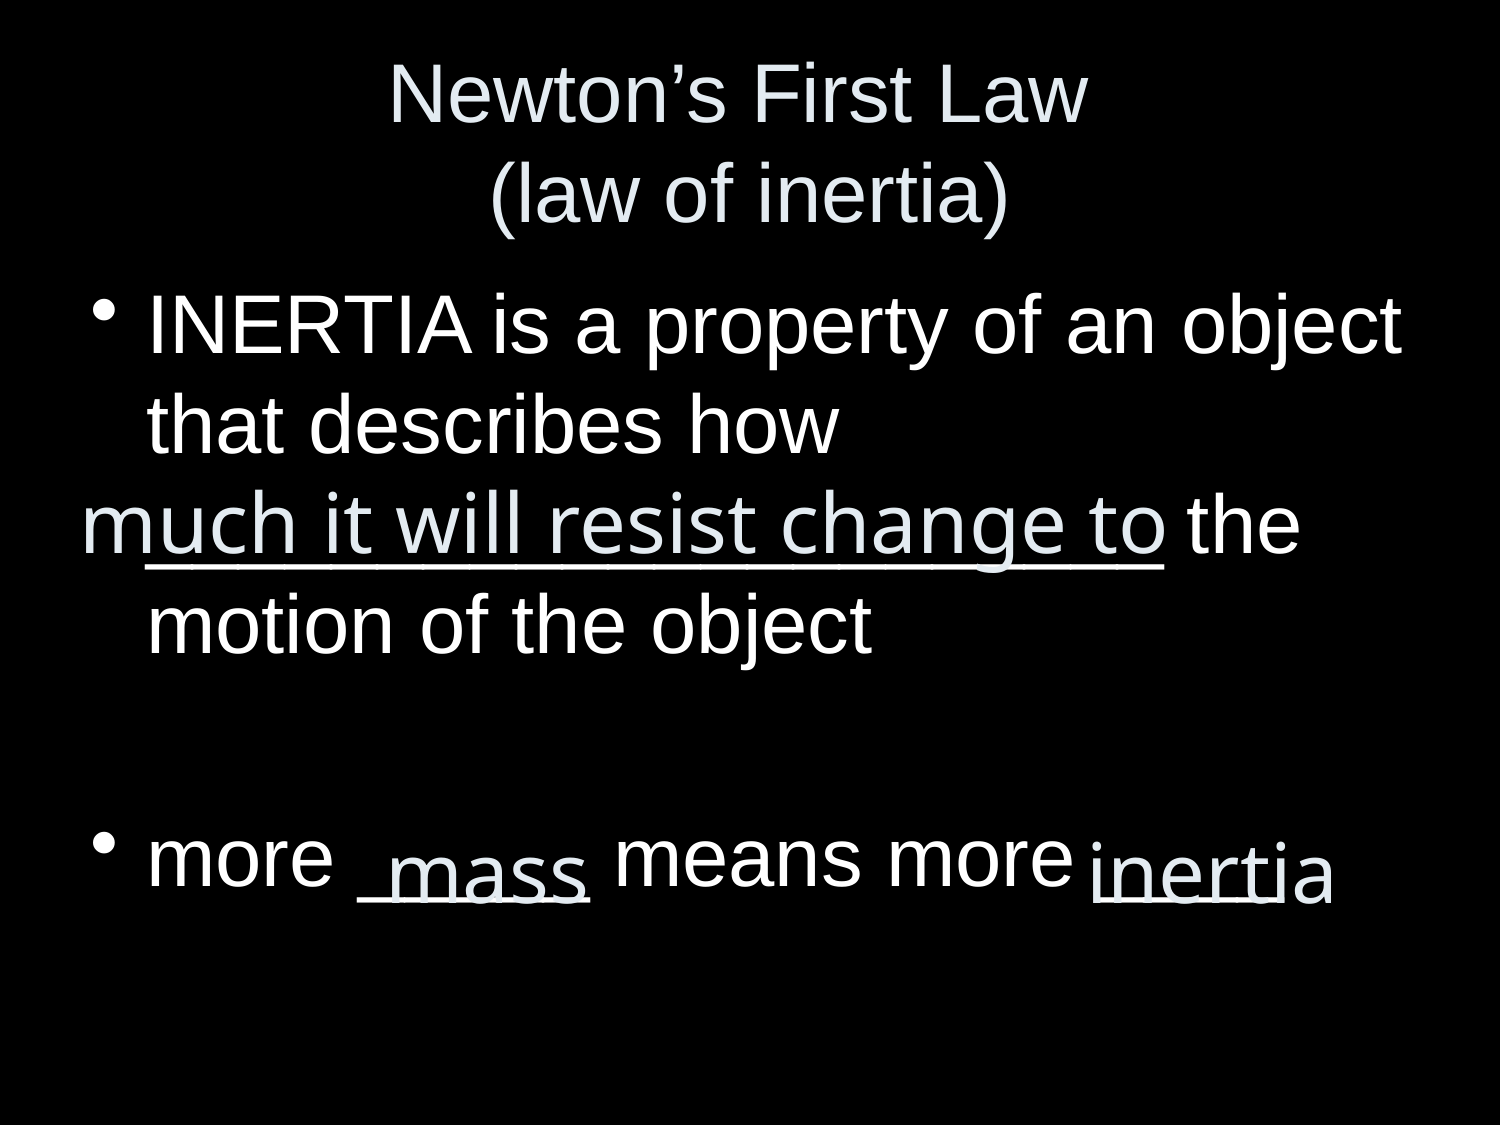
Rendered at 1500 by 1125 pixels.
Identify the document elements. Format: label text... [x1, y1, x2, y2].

list INERTIA is a property of an object that describes how ______________________ the motion of the object more _____ means more ____ [74, 262, 1426, 1006]
text_box inertia [999, 812, 1425, 928]
text_box much it will resist change to [50, 462, 1200, 578]
title Newton’s First Law (law of inertia) [74, 44, 1426, 233]
text_box mass [275, 812, 700, 928]
